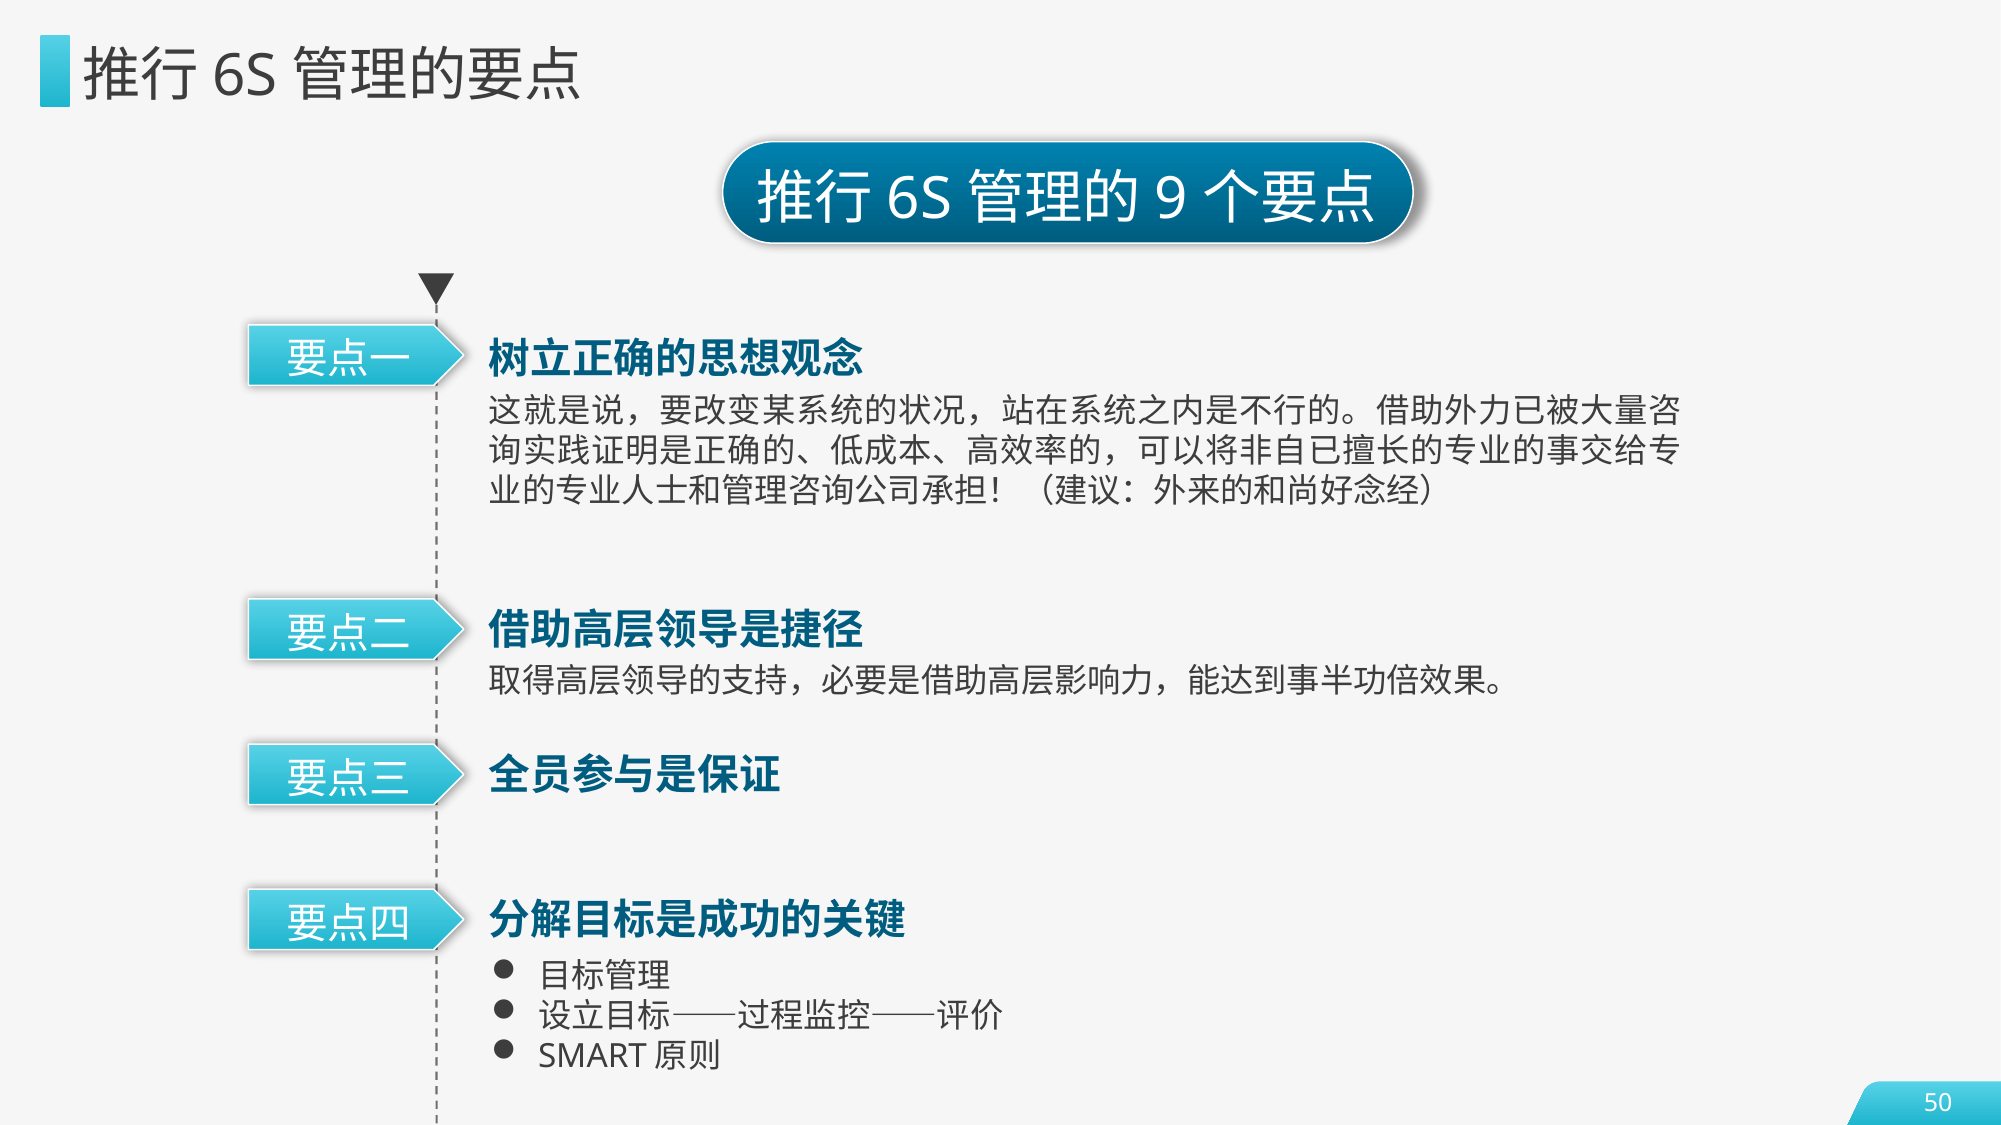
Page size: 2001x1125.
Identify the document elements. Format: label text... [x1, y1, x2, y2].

text_box [40, 35, 70, 107]
text_box [722, 141, 1395, 232]
text_box 目标管理 设立目标——过程监控——评价 SMART原则 [476, 946, 1477, 1082]
text_box 这就是说，要改变某系统的状况，站在系统之内是不行的。借助外力已被大量咨询实践证明是正确的、低成本、高效率的，可以将非自已擅长的专业的事交给专业的专业人士和管理咨询公司承担！（建议：外来的和尚好念经） [474, 382, 1697, 517]
text_box [418, 273, 455, 305]
text_box 要点三 [248, 744, 464, 805]
text_box 推行6S管理的要点 [82, 36, 682, 107]
text_box 要点二 [248, 598, 464, 660]
text_box 取得高层领导的支持，必要是借助高层影响力，能达到事半功倍效果。 [474, 651, 1669, 706]
text_box 要点四 [248, 889, 464, 950]
text_box 推行6S管理的9个要点 [741, 153, 1540, 238]
text_box 全员参与是保证 [473, 740, 1165, 806]
text_box 要点一 [248, 324, 464, 386]
text_box [751, 238, 1385, 244]
text_box 树立正确的思想观念 [473, 324, 1165, 390]
text_box 分解目标是成功的关键 [473, 885, 1165, 951]
text_box 借助高层领导是捷径 [473, 595, 1165, 661]
